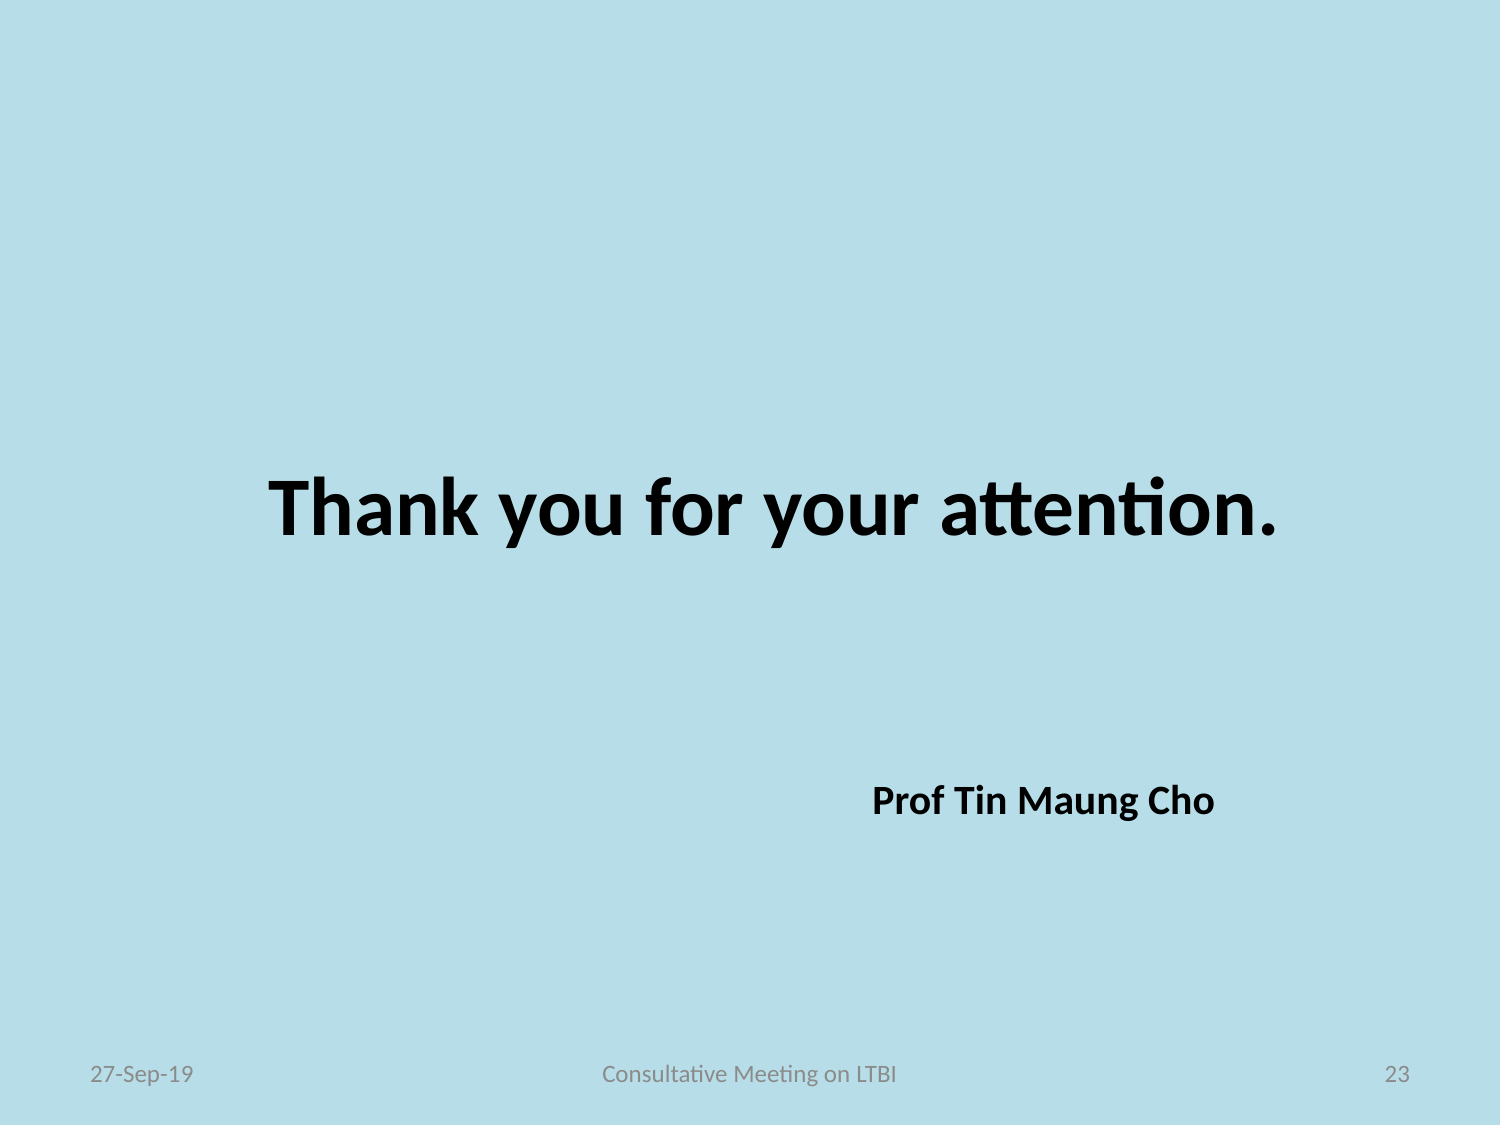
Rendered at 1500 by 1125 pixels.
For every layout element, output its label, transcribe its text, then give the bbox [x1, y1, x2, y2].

text_box Prof Tin Maung Cho [857, 765, 1231, 831]
slide_number 23 [1074, 1042, 1425, 1103]
text_box Thank you for your attention. [253, 445, 1296, 560]
footer Consultative Meeting on LTBI [512, 1042, 988, 1103]
slide_number 27-Sep-19 [75, 1042, 425, 1103]
